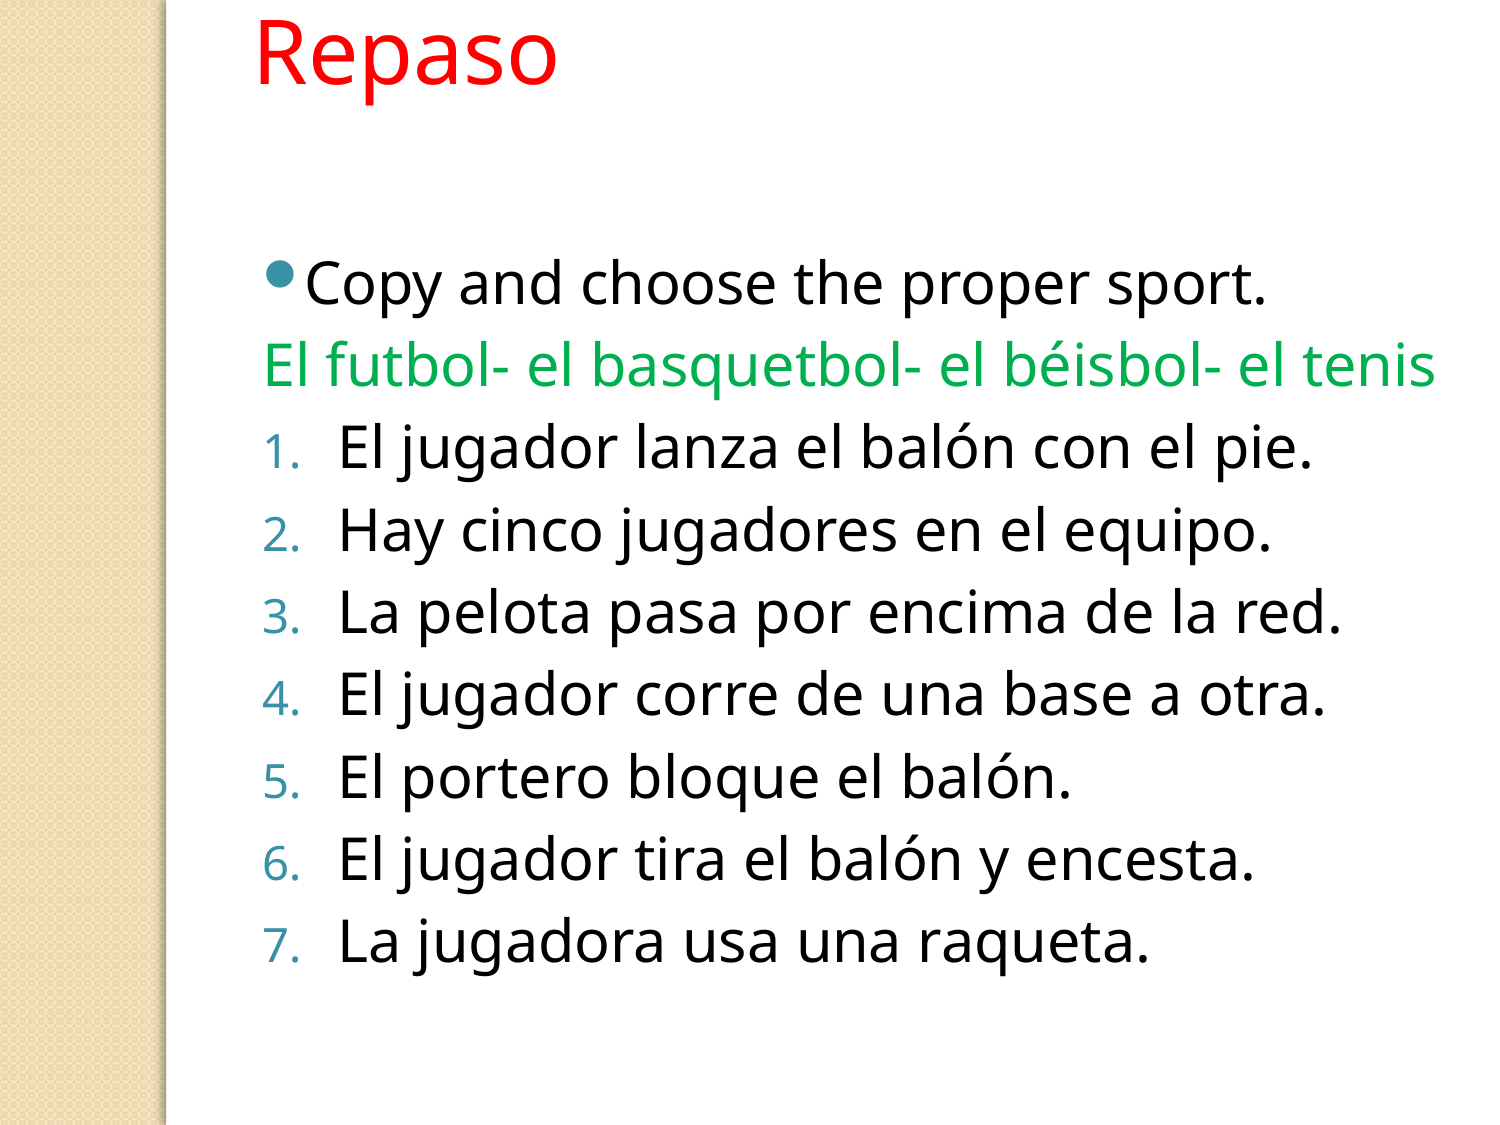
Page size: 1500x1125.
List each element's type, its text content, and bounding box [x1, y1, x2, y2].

text_box Copy and choose the proper sport. El futbol- el basquetbol- el béisbol- el tenis El jugador lanza el balón con el pie. Hay cinco jugadores en el equipo. La pelota pasa por encima de la red. El jugador corre de una base a otra. El portero bloque el balón. El jugador tira el balón y encesta. La jugadora usa una raqueta. [235, 237, 1466, 1025]
text_box Repaso [237, 0, 1468, 175]
